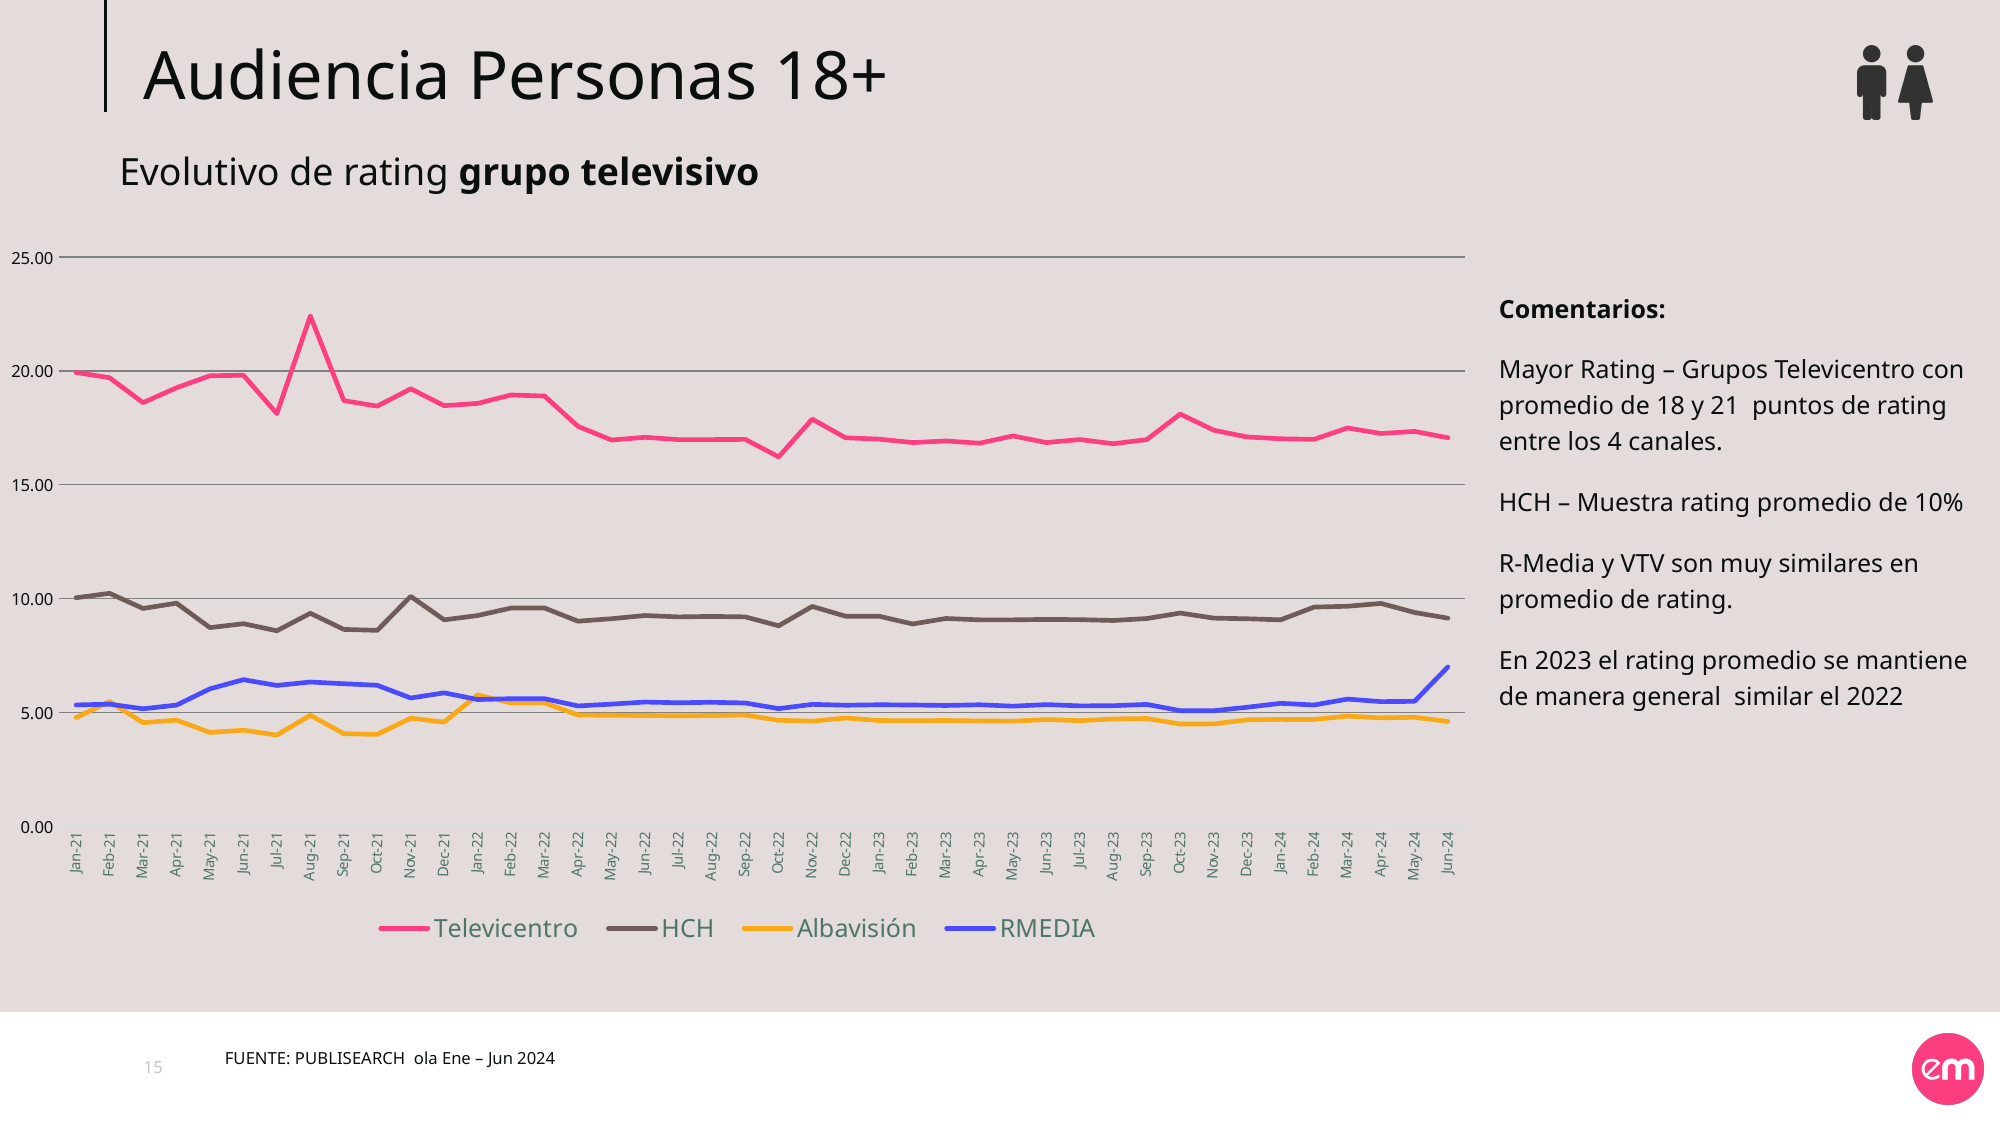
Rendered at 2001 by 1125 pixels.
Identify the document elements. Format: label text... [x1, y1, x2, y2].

footer FUENTE: PUBLISEARCH ola Ene – Jun 2024 [209, 1011, 948, 1124]
slide_number 15 [128, 1043, 209, 1093]
text_box Comentarios: Mayor Rating – Grupos Televicentro con promedio de 18 y 21 puntos de rating entre los 4 canales. HCH – Muestra rating promedio de 10% R-Media y VTV son muy similares en promedio de rating. En 2023 el rating promedio se mantiene de manera general similar el 2022 [1491, 279, 2000, 728]
title Audiencia Personas 18+ [128, 34, 1895, 214]
chart [0, 235, 1491, 957]
text_box Evolutivo de rating grupo televisivo [104, 140, 876, 200]
picture [1857, 45, 1933, 120]
picture [1912, 1033, 1984, 1105]
